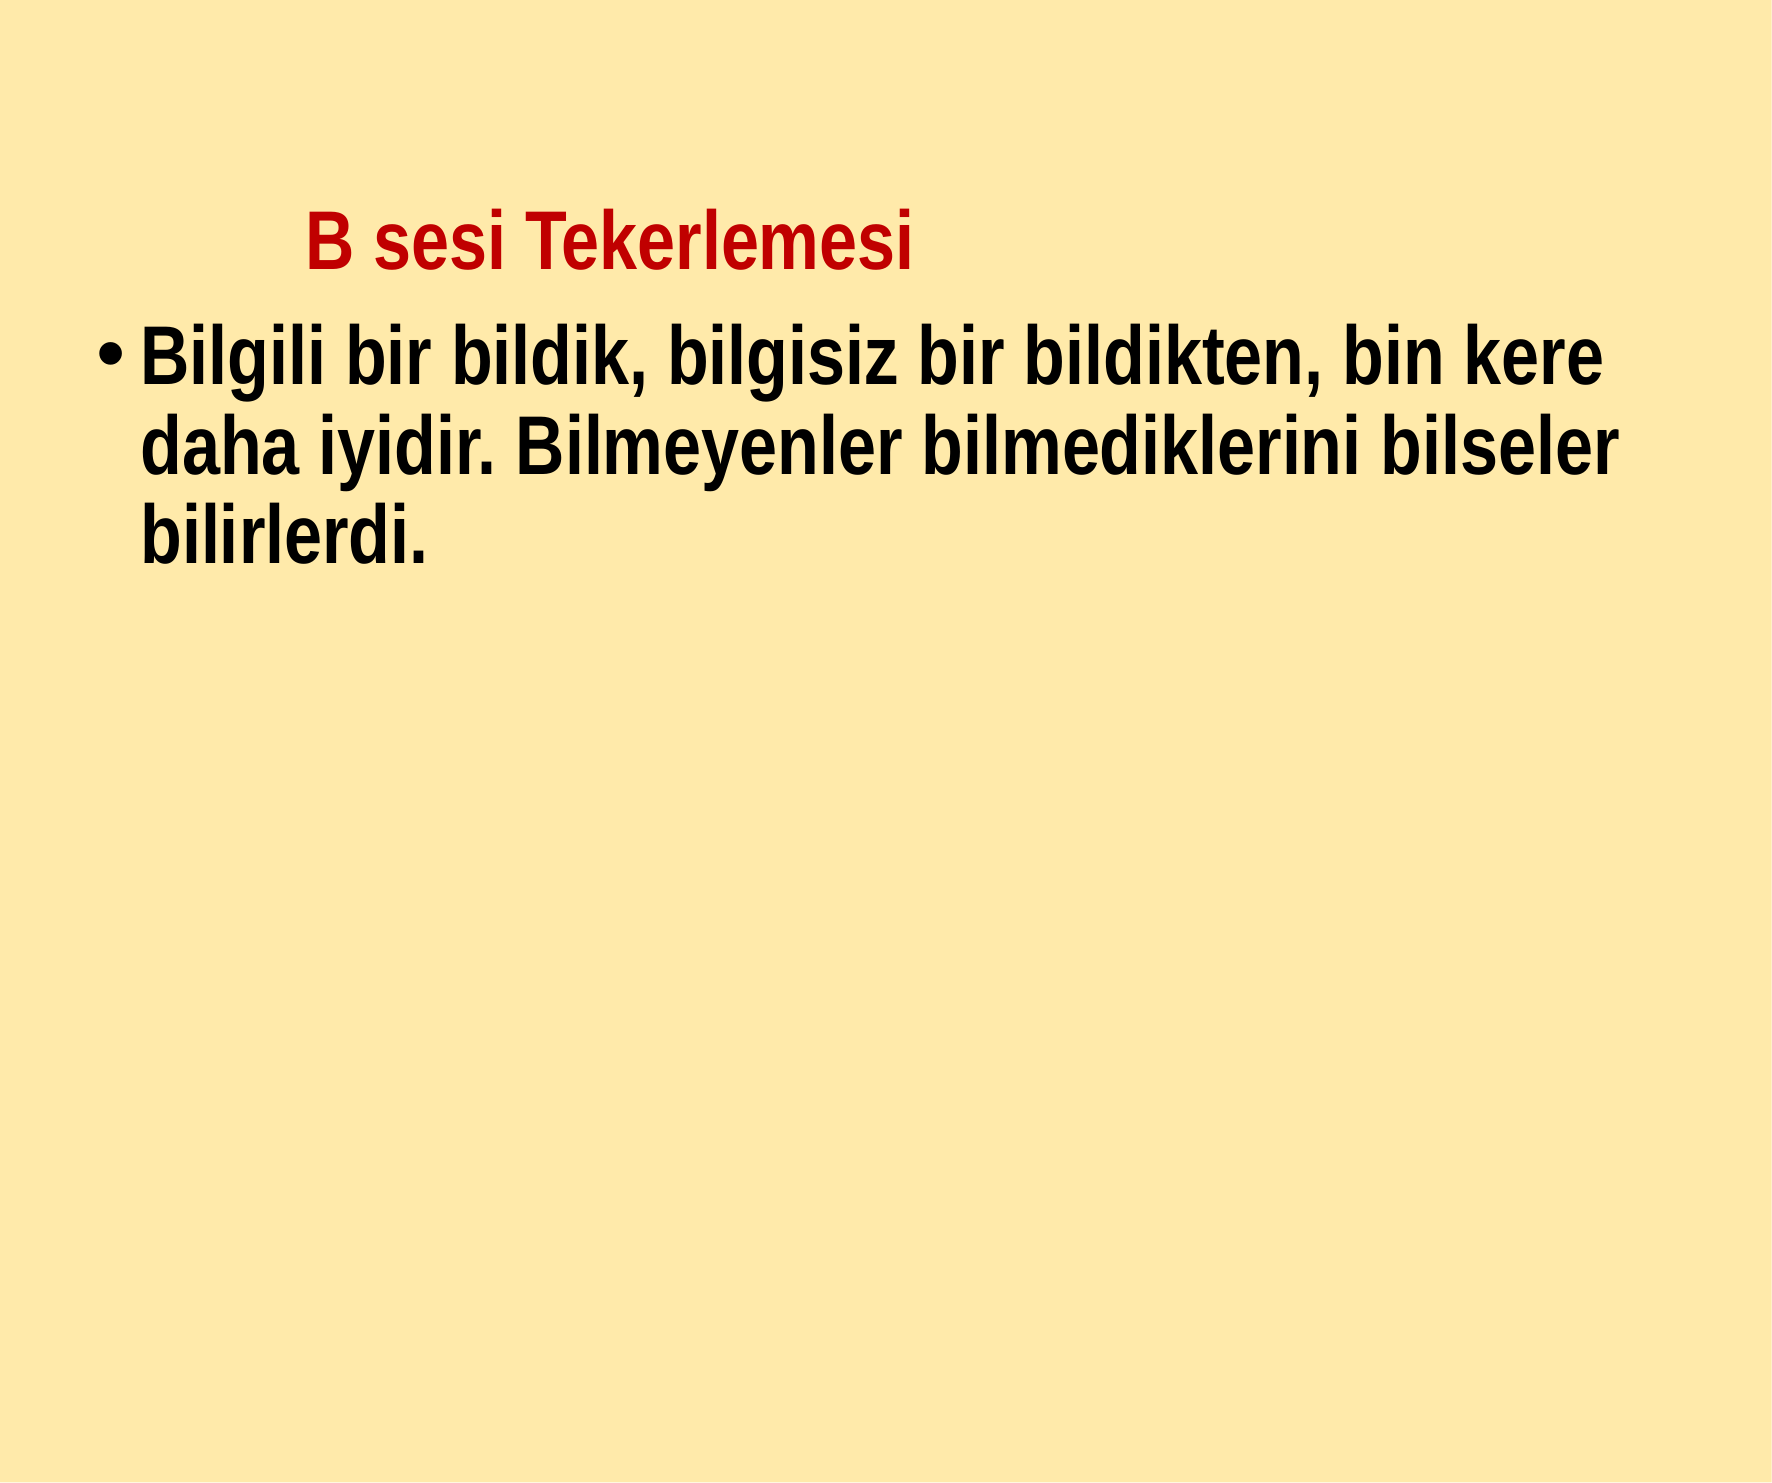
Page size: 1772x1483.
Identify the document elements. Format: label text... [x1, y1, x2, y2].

list B sesi Tekerlemesi Bilgili bir bildik, bilgisiz bir bildikten, bin kere daha iyidir. Bilmeyenler bilmediklerini bilseler bilirlerdi. [81, 190, 1657, 1131]
